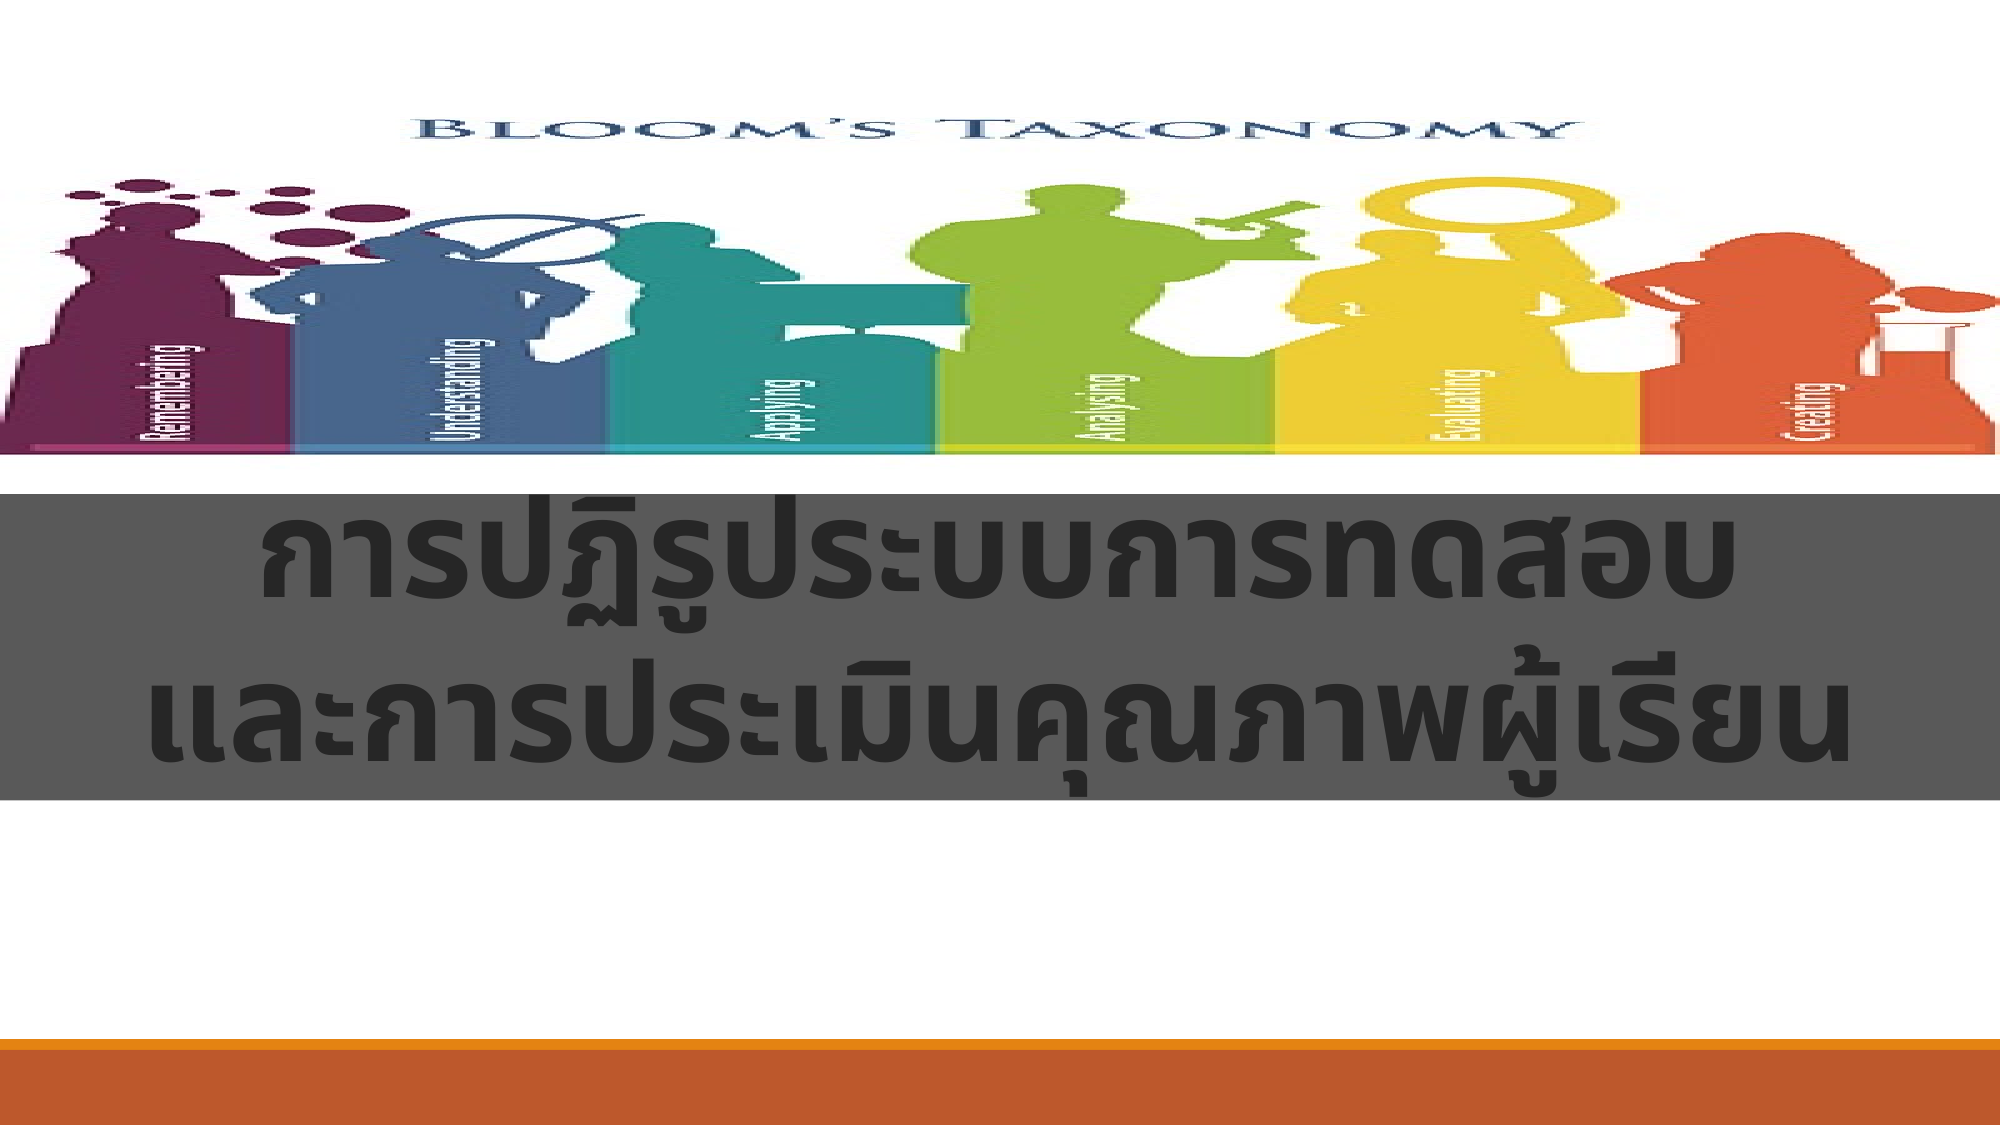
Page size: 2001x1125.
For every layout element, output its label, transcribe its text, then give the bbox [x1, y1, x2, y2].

picture [0, 117, 2000, 494]
text_box การปฏิรูประบบการทดสอบ และการประเมินคุณภาพผู้เรียน [0, 505, 2000, 801]
